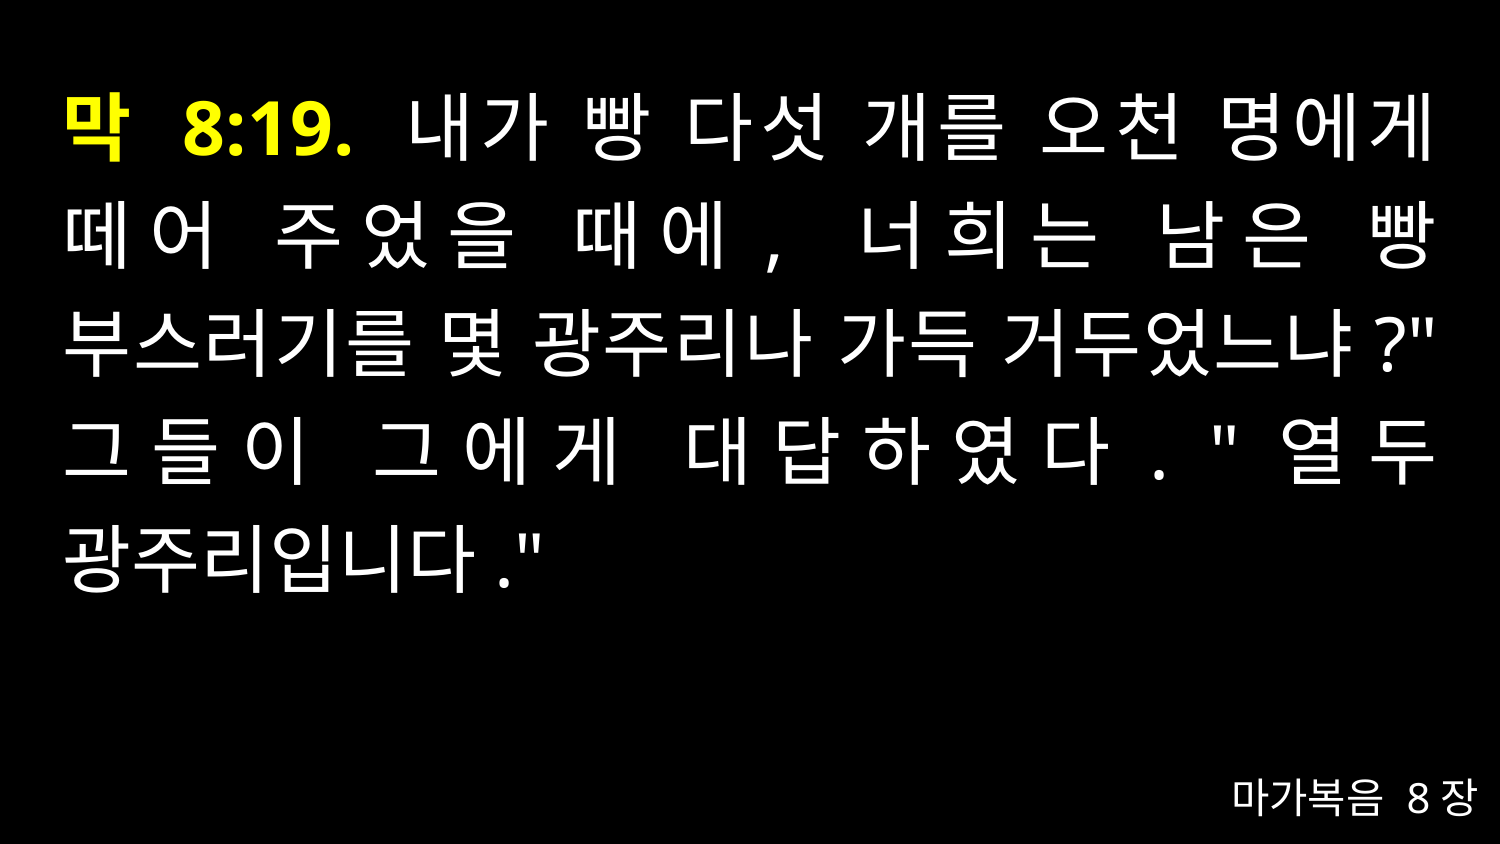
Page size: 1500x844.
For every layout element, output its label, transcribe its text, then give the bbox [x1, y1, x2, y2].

subtitle 마가복음 8장 [916, 770, 1500, 844]
title 막 8:19. 내가 빵 다섯 개를 오천 명에게 떼어 주었을 때에, 너희는 남은 빵 부스러기를 몇 광주리나 가득 거두었느냐?" 그들이 그에게 대답하였다. "열두 광주리입니다." [0, 0, 1500, 844]
